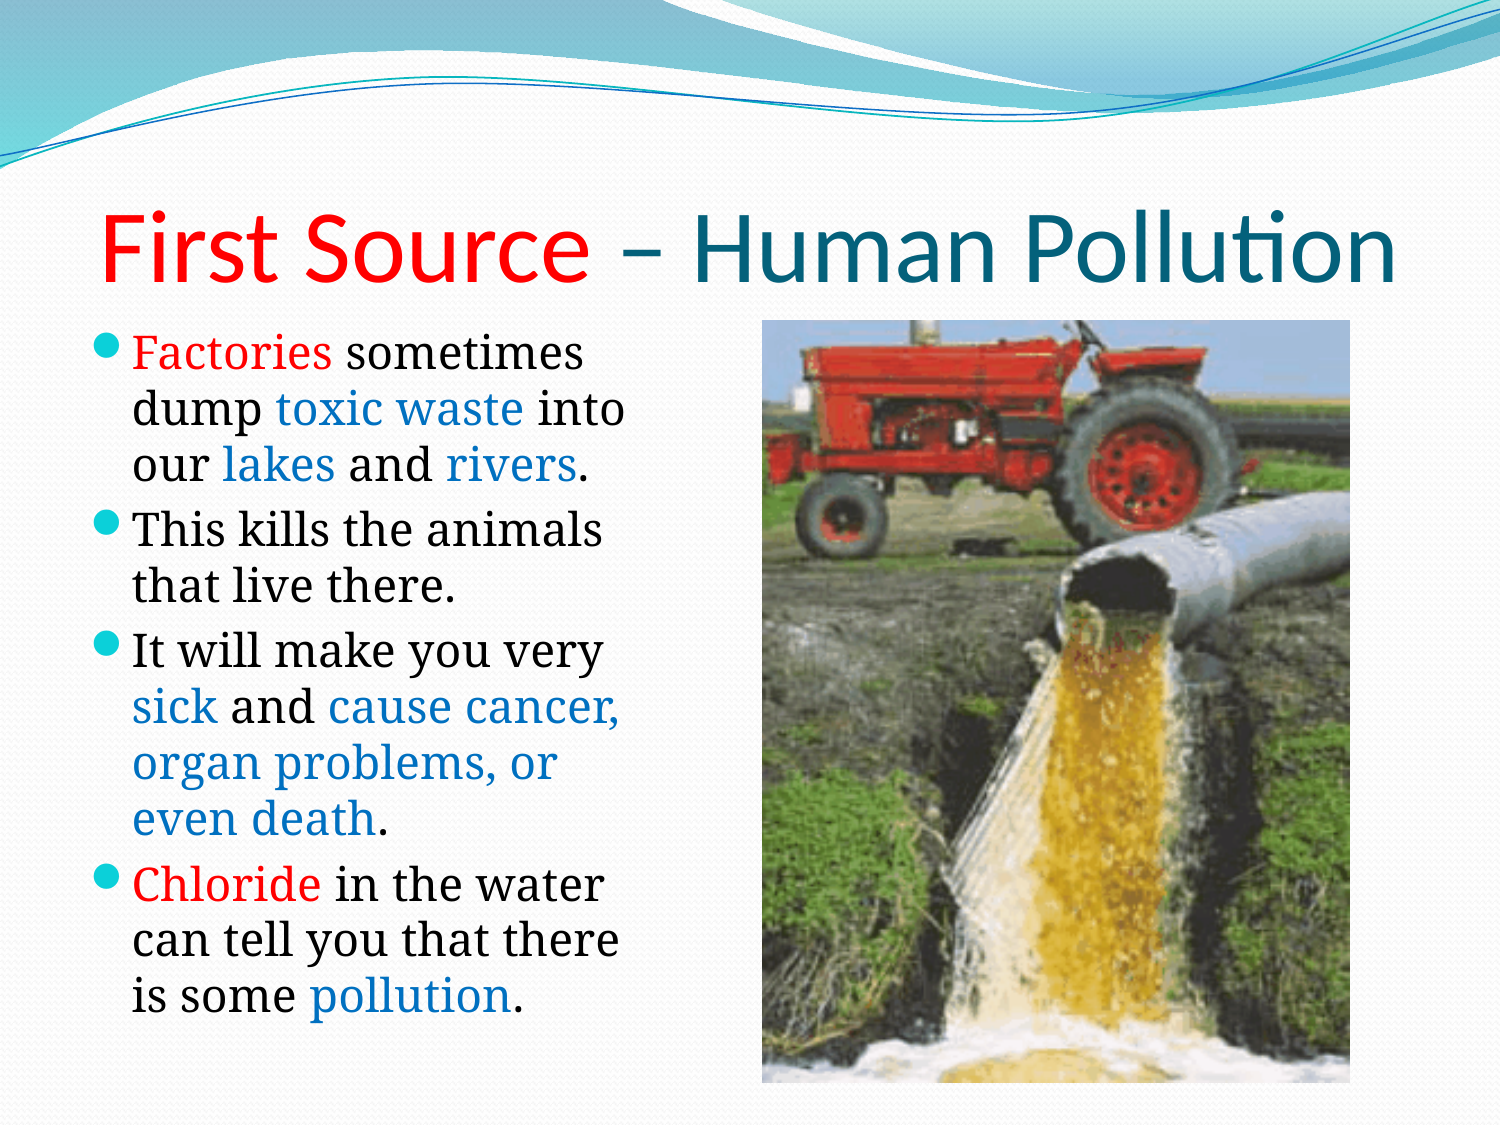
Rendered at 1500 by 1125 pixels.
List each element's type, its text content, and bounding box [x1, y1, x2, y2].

picture [762, 319, 1351, 1084]
title First Source – Human Pollution [74, 115, 1426, 304]
list Factories sometimes dump toxic waste into our lakes and rivers. This kills the animals that live there. It will make you very sick and cause cancer, organ problems, or even death. Chloride in the water can tell you that there is some pollution. [74, 314, 651, 1043]
